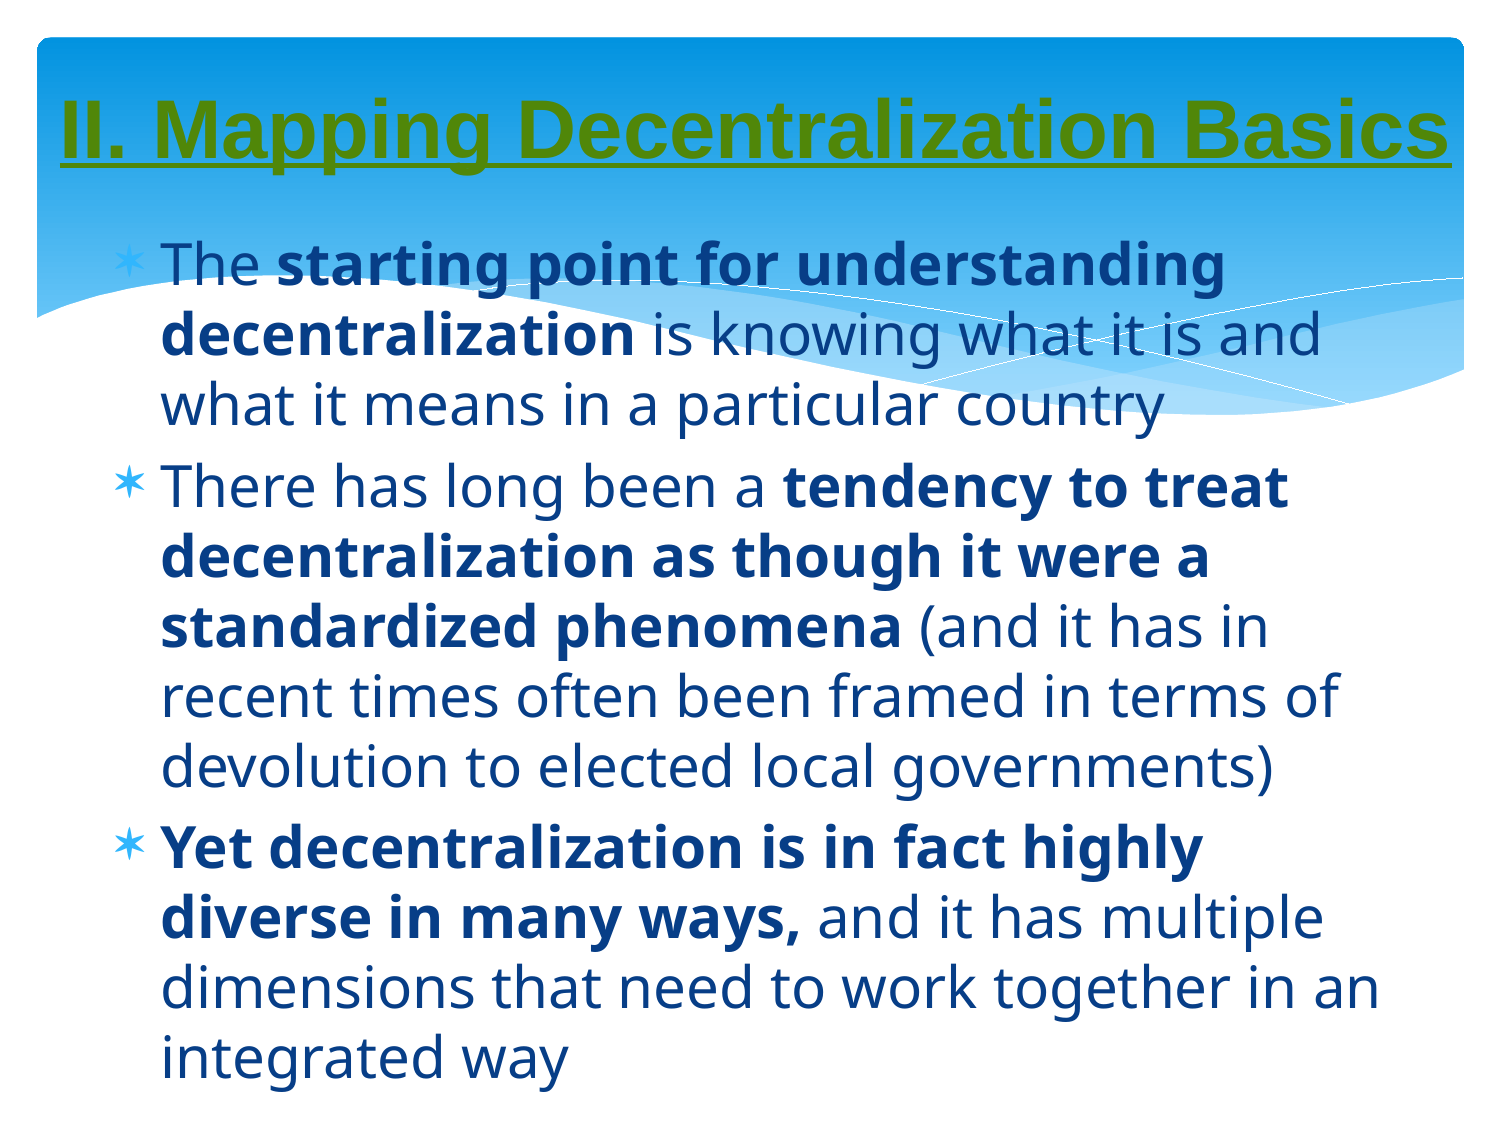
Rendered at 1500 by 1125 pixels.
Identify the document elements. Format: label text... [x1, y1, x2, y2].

list The starting point for understanding decentralization is knowing what it is and what it means in a particular country There has long been a tendency to treat decentralization as though it were a standardized phenomena (and it has in recent times often been framed in terms of devolution to elected local governments) Yet decentralization is in fact highly diverse in many ways, and it has multiple dimensions that need to work together in an integrated way [100, 219, 1412, 1059]
title II. Mapping Decentralization Basics [41, 66, 1471, 185]
